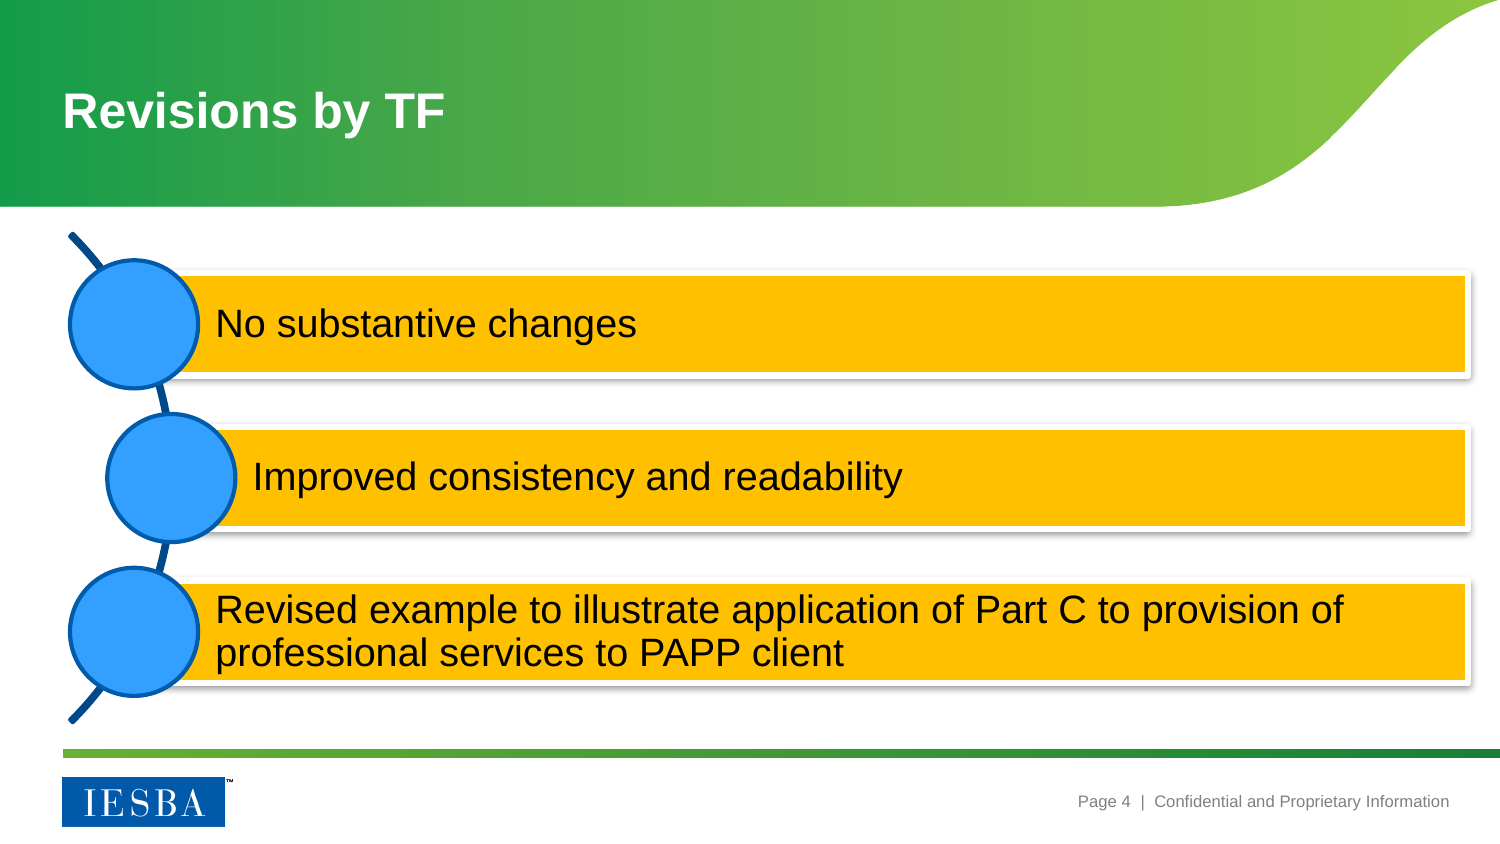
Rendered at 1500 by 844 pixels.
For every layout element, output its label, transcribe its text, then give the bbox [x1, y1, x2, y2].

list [62, 221, 1476, 735]
title Revisions by TF [62, 75, 1300, 142]
picture [0, 0, 1500, 207]
picture [62, 777, 233, 827]
